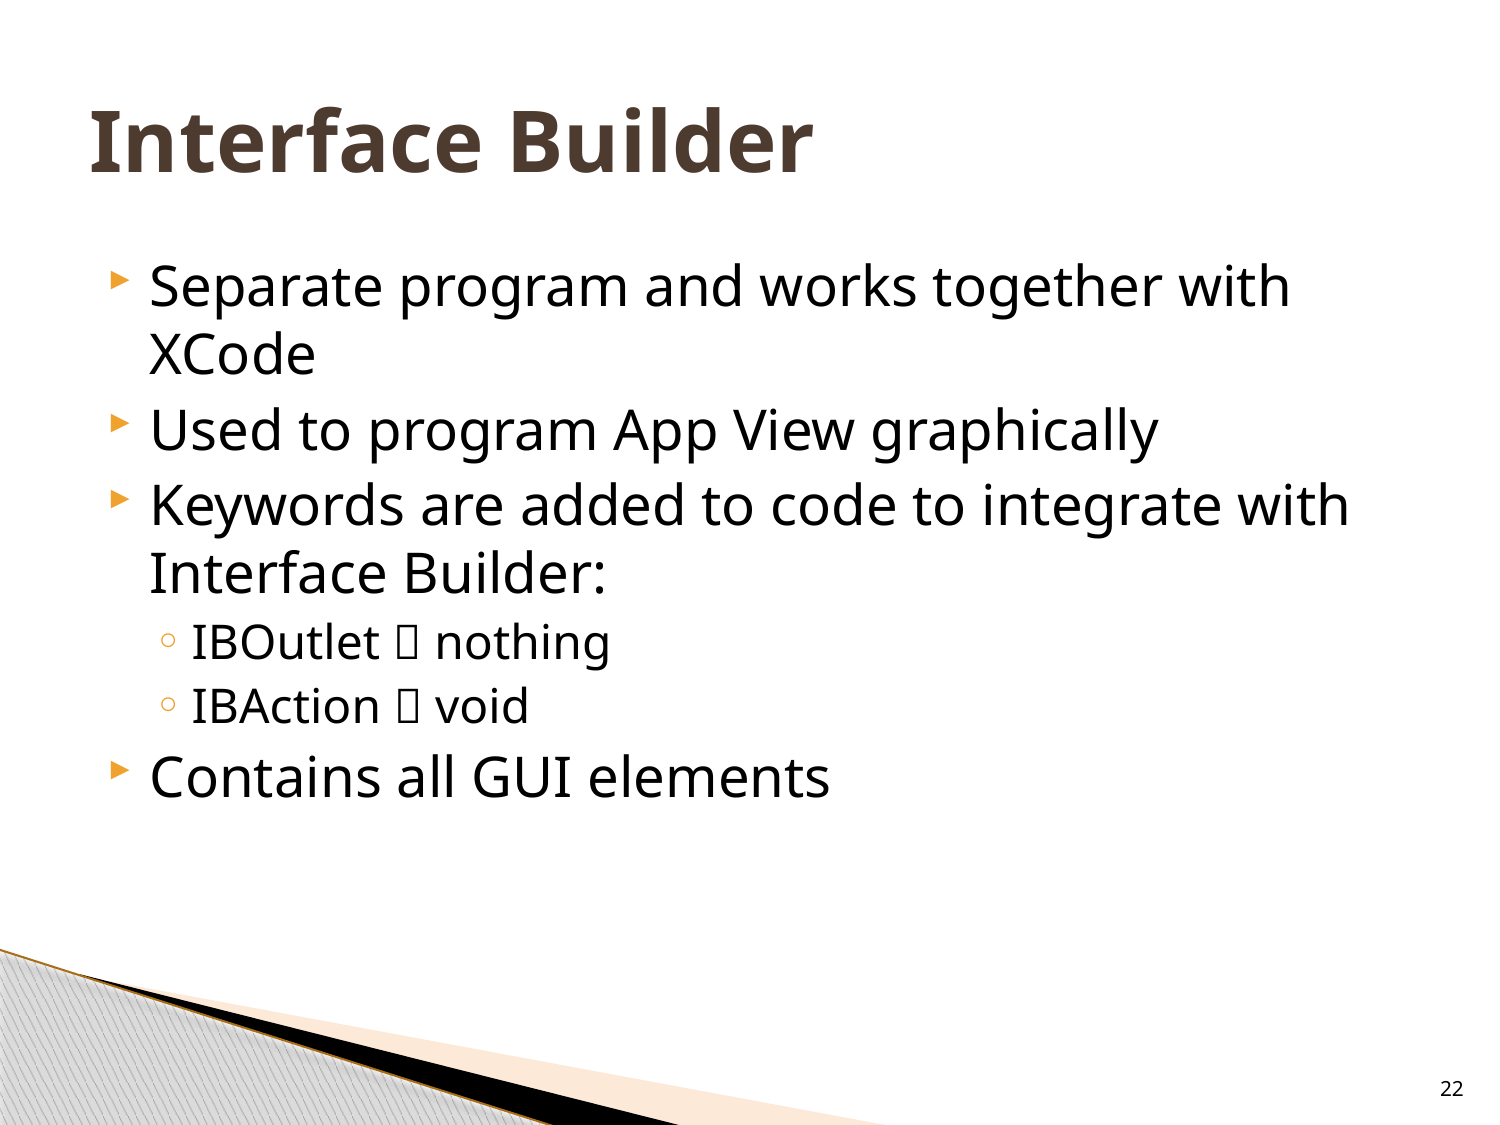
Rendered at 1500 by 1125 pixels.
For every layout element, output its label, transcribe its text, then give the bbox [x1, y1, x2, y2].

slide_number 22 [1418, 1051, 1479, 1112]
title Interface Builder [75, 45, 1425, 233]
list Separate program and works together with XCode Used to program App View graphically Keywords are added to code to integrate with Interface Builder: IBOutlet  nothing IBAction  void Contains all GUI elements [75, 243, 1425, 986]
